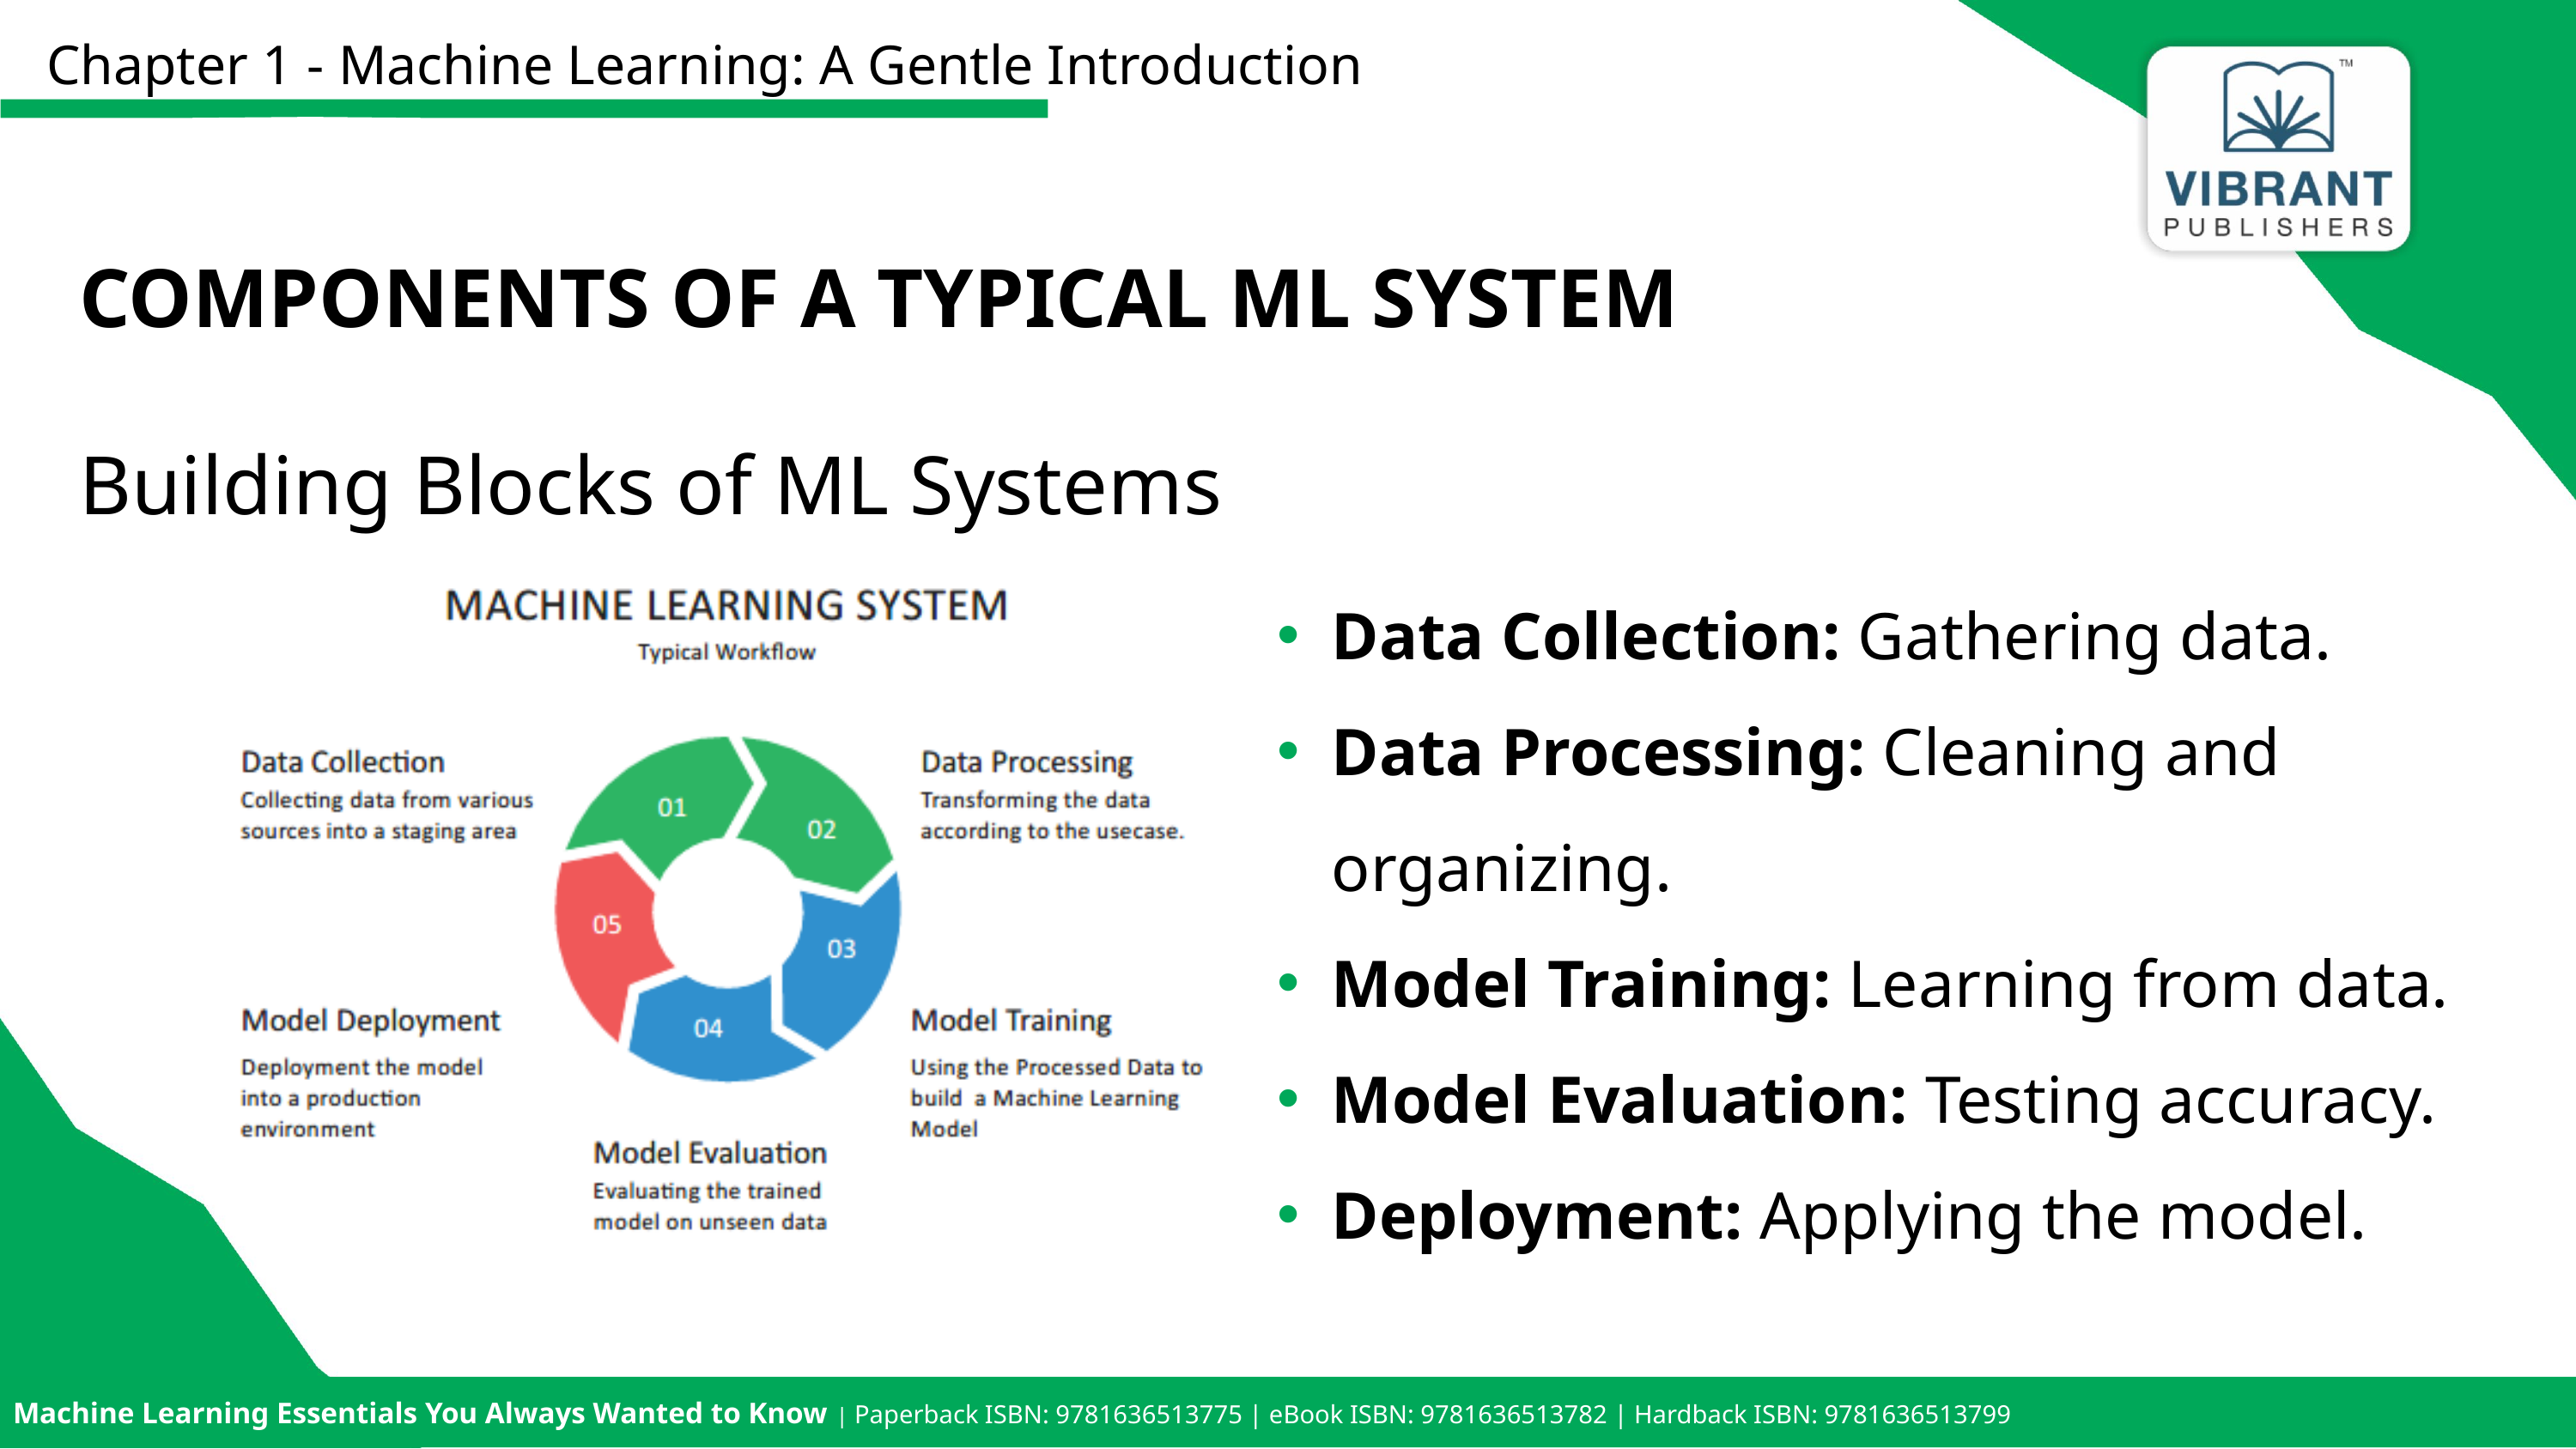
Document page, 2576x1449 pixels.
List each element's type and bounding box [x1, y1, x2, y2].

text_box [0, 0, 2576, 1448]
picture [233, 567, 1223, 1261]
